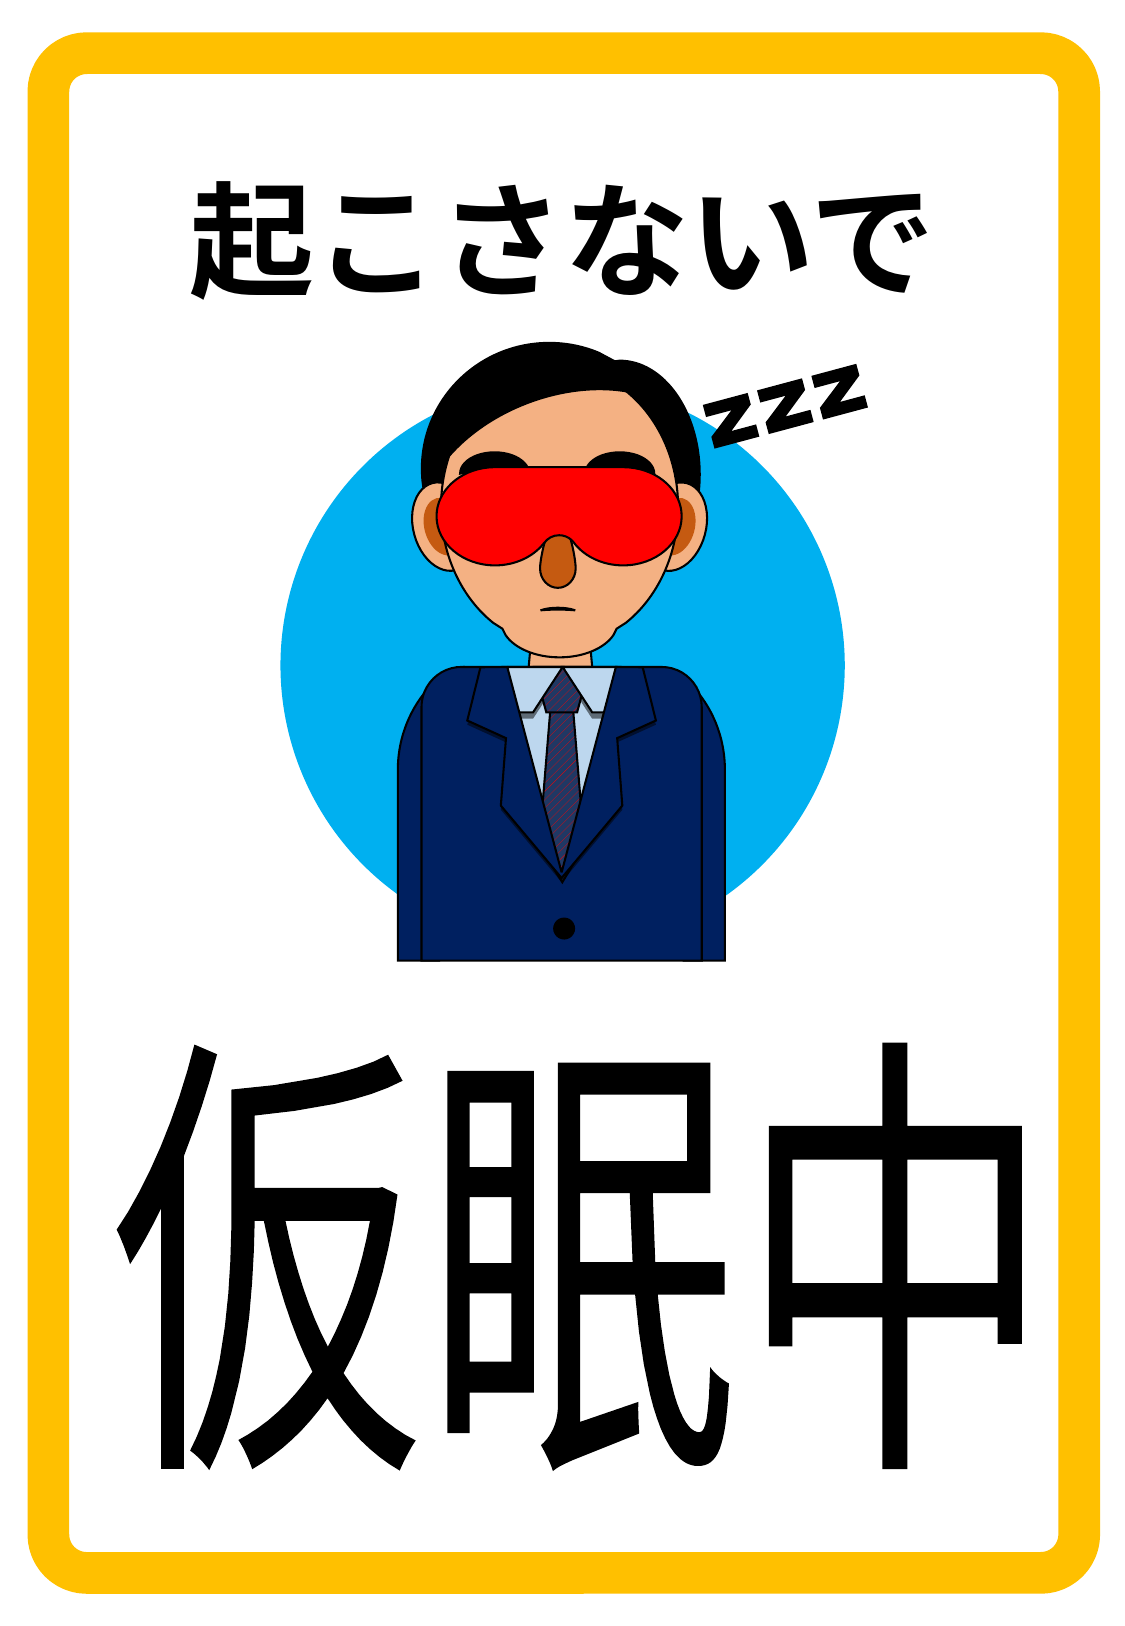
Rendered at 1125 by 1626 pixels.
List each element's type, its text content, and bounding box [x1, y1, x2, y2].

text_box 起こさないで [0, 155, 1125, 321]
text_box [46, 51, 1082, 155]
text_box [46, 321, 1082, 1576]
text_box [280, 342, 865, 961]
